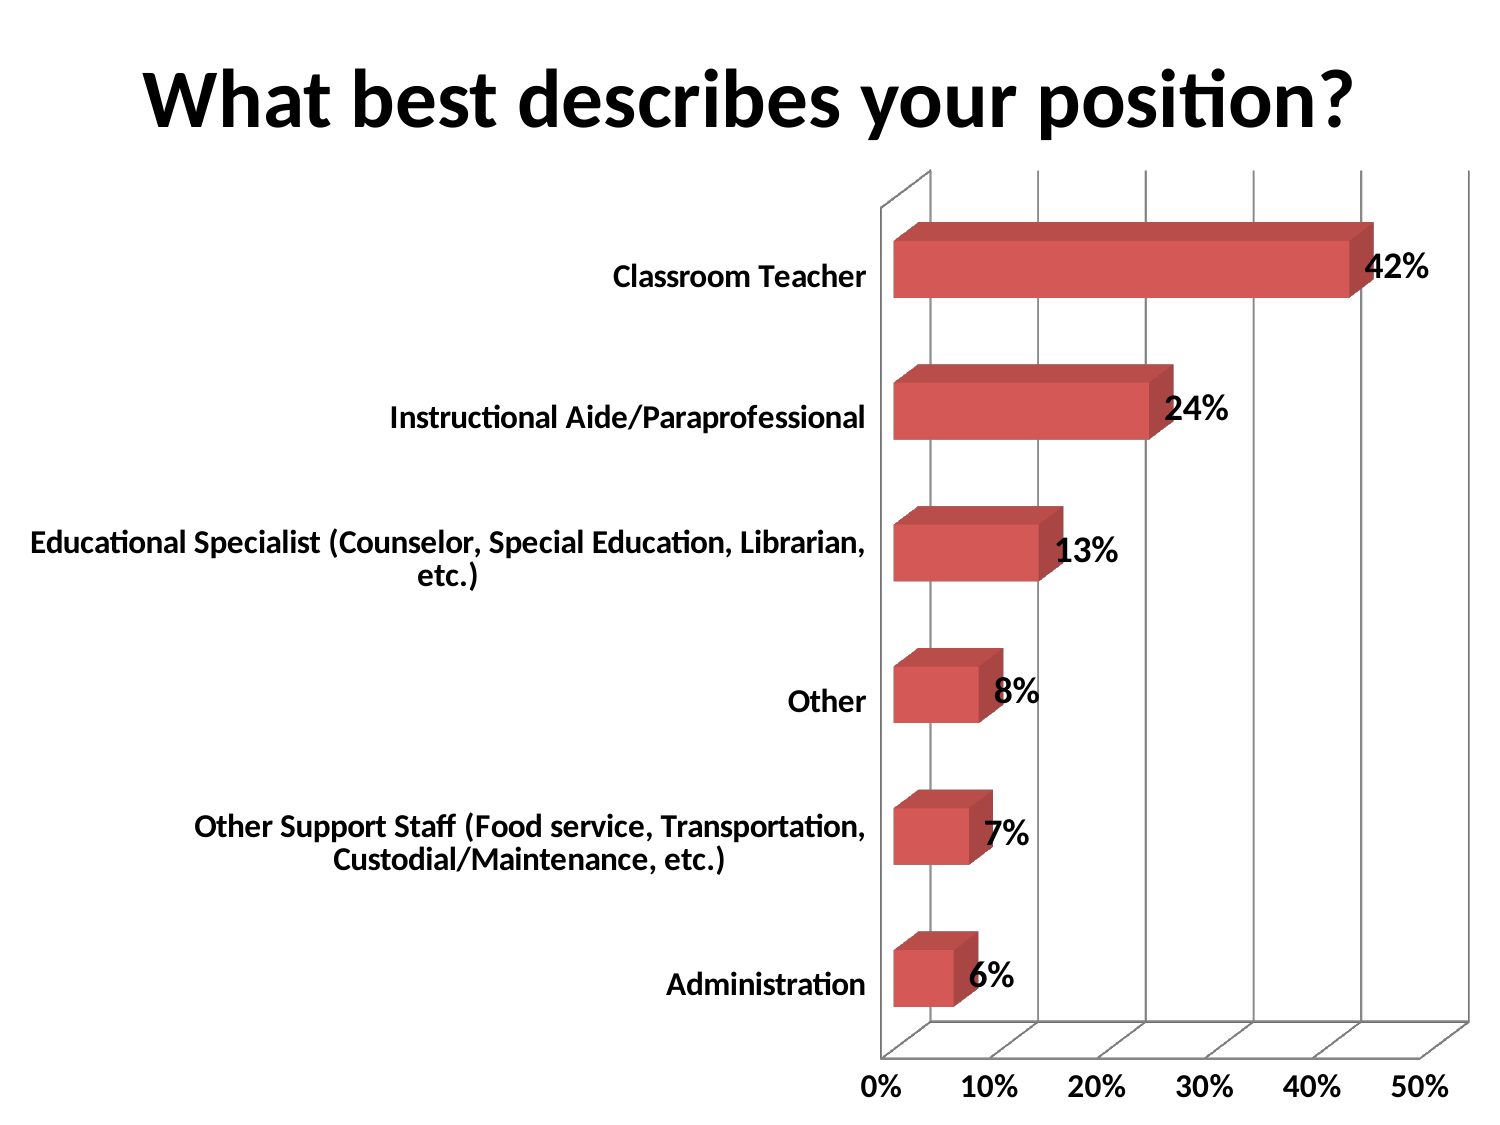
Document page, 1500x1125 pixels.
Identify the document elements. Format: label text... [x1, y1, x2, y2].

title What best describes your position? [0, 0, 1500, 149]
chart [0, 149, 1500, 1125]
